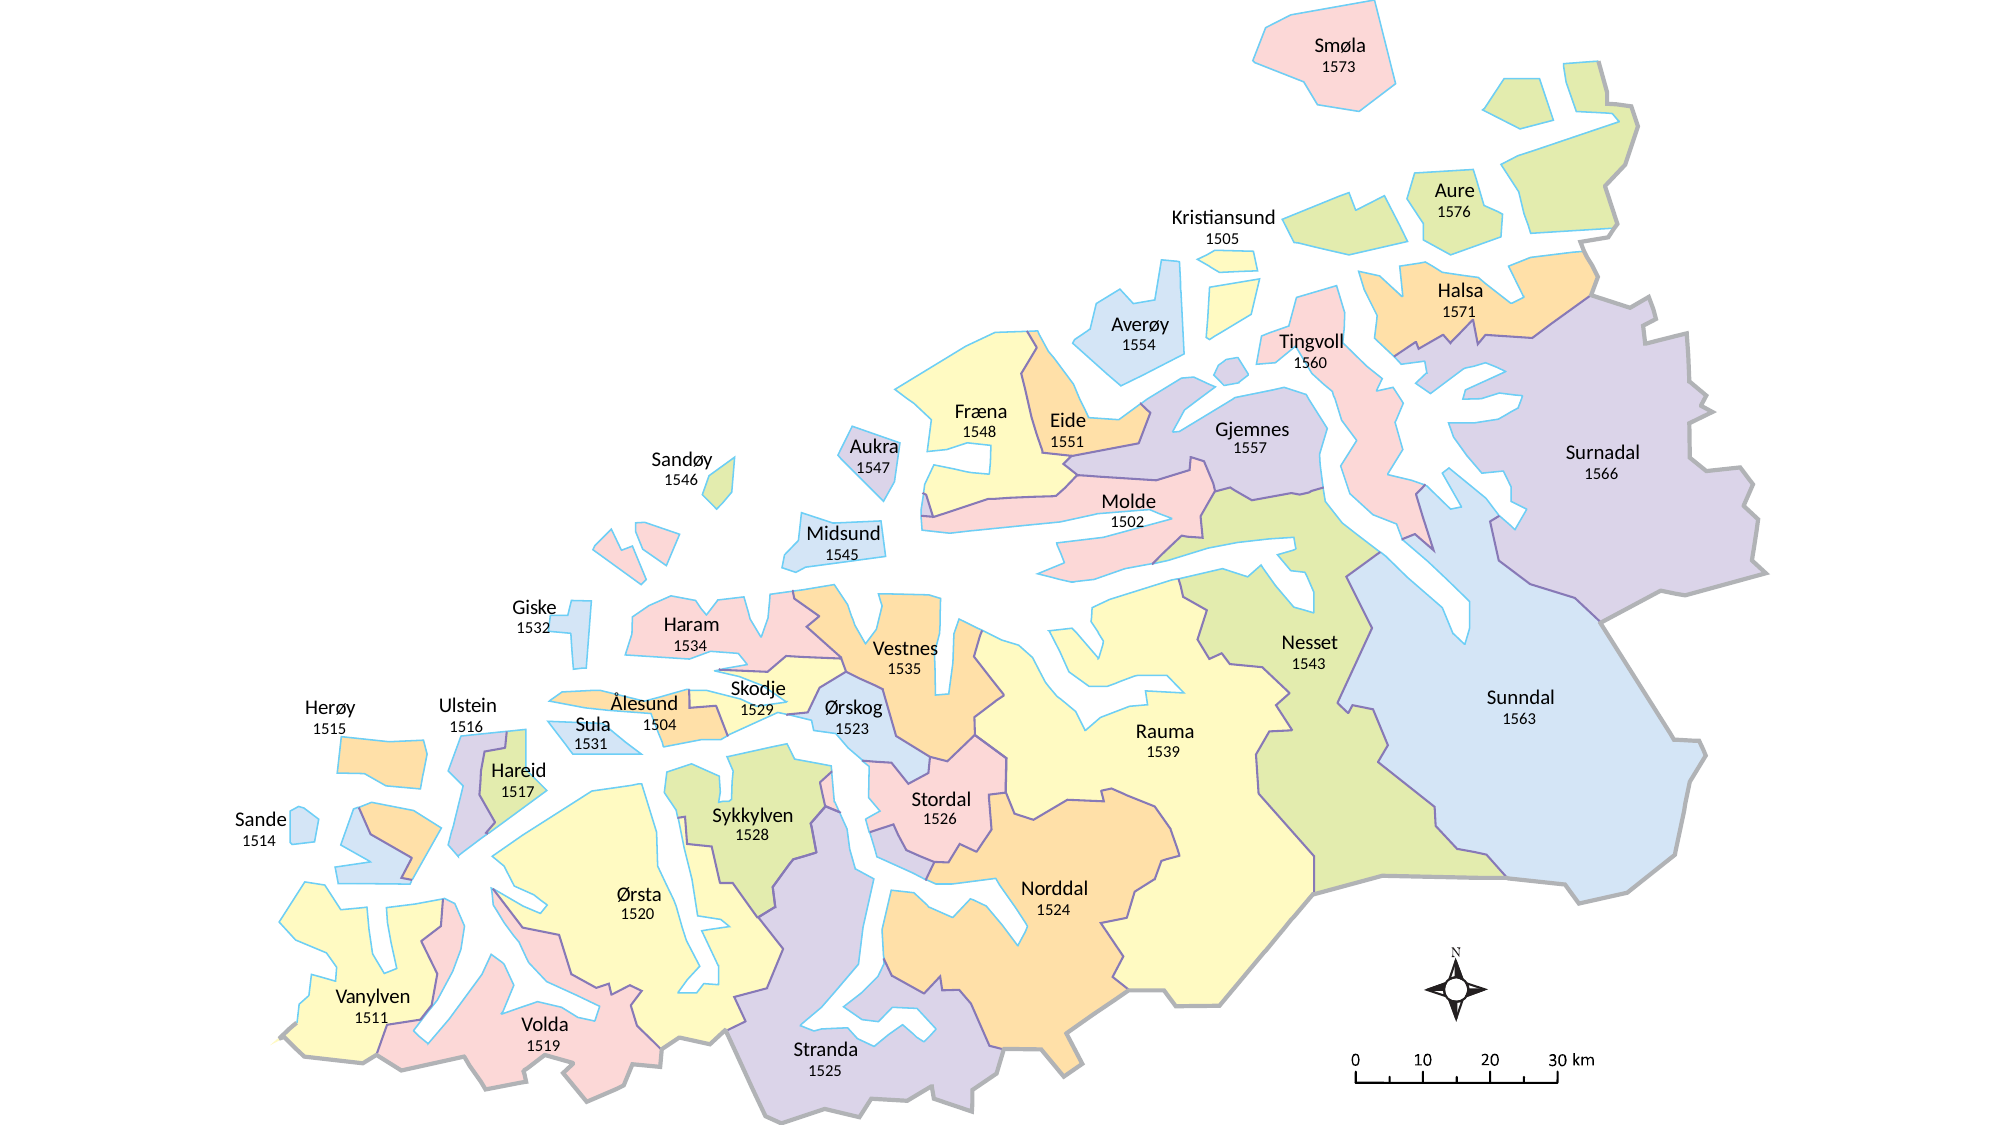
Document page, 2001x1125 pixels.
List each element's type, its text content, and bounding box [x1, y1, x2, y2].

text_box a [651, 880, 662, 906]
text_box [503, 729, 526, 756]
text_box 1525 [808, 1061, 843, 1080]
text_box [1427, 983, 1446, 990]
text_box [1549, 1054, 1557, 1067]
text_box A [1111, 310, 1122, 336]
text_box en [389, 982, 411, 1008]
text_box 1523 [835, 719, 870, 738]
text_box r [685, 610, 693, 636]
text_box [551, 600, 592, 670]
text_box Gis [512, 593, 537, 619]
text_box [922, 492, 934, 518]
text_box a [889, 432, 900, 458]
text_box [359, 802, 442, 879]
text_box 1516 [449, 717, 484, 736]
text_box e [1320, 628, 1331, 654]
text_box [270, 1034, 303, 1057]
text_box st [456, 691, 470, 717]
text_box V [873, 634, 883, 660]
text_box 1539 [1146, 743, 1181, 762]
text_box r [882, 432, 889, 458]
text_box yl [366, 982, 380, 1008]
text_box [337, 737, 428, 789]
text_box olda [532, 1010, 570, 1036]
text_box Rauma [1135, 717, 1195, 743]
text_box [1351, 1053, 1360, 1066]
text_box odje [748, 674, 787, 700]
text_box r [837, 693, 845, 719]
text_box V [335, 982, 345, 1008]
text_box e [883, 634, 894, 660]
text_box [708, 596, 756, 653]
text_box s [1194, 203, 1202, 229]
text_box 1526 [922, 812, 958, 829]
text_box k [740, 674, 748, 700]
text_box [1573, 1053, 1580, 1066]
text_box Ness [1281, 628, 1320, 654]
text_box Ø [824, 693, 837, 719]
text_box [1606, 182, 1613, 207]
text_box 1531 [573, 732, 608, 754]
text_box [1072, 259, 1185, 386]
text_box og [861, 693, 883, 719]
text_box 1563 [1502, 709, 1537, 729]
text_box s [845, 693, 853, 719]
text_box tiansund [1202, 203, 1277, 229]
text_box [714, 657, 790, 675]
text_box F [954, 398, 963, 424]
text_box n [355, 982, 366, 1008]
text_box v [763, 801, 772, 827]
text_box 1529 [740, 700, 775, 719]
text_box [921, 511, 988, 534]
text_box 1560 [1293, 353, 1328, 372]
text_box [625, 595, 703, 660]
text_box v [1122, 310, 1131, 336]
text_box V [521, 1010, 532, 1036]
text_box 1517 [500, 782, 535, 801]
text_box Ha [491, 756, 514, 782]
text_box [448, 731, 506, 857]
text_box 1502 [1110, 513, 1145, 532]
text_box Sunndal [1486, 683, 1556, 709]
text_box Sand [651, 445, 692, 471]
text_box t [645, 880, 651, 906]
text_box [894, 331, 1063, 514]
text_box y [346, 693, 356, 719]
text_box Ting [1279, 327, 1314, 353]
text_box r [938, 785, 945, 812]
text_box o [927, 785, 938, 812]
text_box [691, 690, 732, 710]
text_box [1451, 947, 1461, 958]
text_box v [380, 982, 389, 1008]
text_box 1573 [1321, 57, 1356, 76]
text_box Ul [438, 691, 456, 717]
text_box [1558, 1054, 1567, 1067]
text_box 1528 [735, 827, 770, 844]
text_box ø [335, 693, 346, 719]
text_box [335, 807, 413, 885]
text_box 1545 [825, 545, 860, 564]
text_box 1546 [664, 471, 699, 489]
text_box [837, 426, 869, 474]
text_box [1482, 78, 1547, 125]
text_box S [712, 801, 721, 827]
text_box No [1020, 874, 1045, 900]
text_box ddal [1051, 874, 1089, 900]
text_box [386, 899, 442, 951]
text_box t [920, 785, 927, 812]
text_box Ø [616, 880, 629, 906]
text_box [1581, 1056, 1594, 1066]
text_box Ålesund [610, 689, 679, 715]
text_box t [1331, 628, 1339, 654]
text_box 1547 [856, 458, 891, 477]
text_box [1415, 1054, 1422, 1066]
text_box s [637, 880, 645, 906]
text_box r [1141, 310, 1148, 336]
text_box æna [970, 398, 1009, 424]
text_box Molde [1101, 487, 1157, 513]
text_box r [328, 693, 335, 719]
text_box dal [945, 785, 972, 812]
text_box Eide [1050, 406, 1087, 432]
text_box [1406, 170, 1449, 201]
text_box 1514 [242, 831, 277, 850]
text_box tnes [902, 634, 939, 660]
text_box 1576 [1436, 202, 1472, 221]
text_box [1206, 278, 1260, 340]
text_box [859, 458, 898, 502]
text_box [1466, 989, 1485, 997]
text_box [442, 898, 455, 914]
text_box [1449, 1000, 1457, 1019]
text_box Midsund [806, 519, 882, 545]
text_box [921, 496, 931, 515]
text_box e [546, 593, 557, 619]
text_box k [537, 593, 546, 619]
text_box ø [1148, 310, 1159, 336]
text_box k [853, 693, 861, 719]
text_box 1557 [1233, 441, 1268, 458]
text_box [592, 529, 647, 585]
text_box 1534 [673, 636, 708, 655]
text_box [702, 457, 735, 510]
text_box v [1314, 327, 1323, 353]
text_box K [1171, 203, 1182, 229]
text_box y [703, 445, 713, 471]
text_box [793, 584, 851, 636]
text_box r [629, 880, 637, 906]
text_box Surnadal [1565, 438, 1641, 464]
text_box Au [1434, 176, 1457, 202]
text_box Sande [235, 805, 288, 831]
text_box [933, 498, 1005, 517]
text_box [860, 528, 886, 560]
text_box r [1045, 874, 1051, 900]
text_box [1427, 989, 1446, 997]
text_box [549, 690, 610, 710]
text_box y [1159, 310, 1170, 336]
text_box anda [816, 1035, 859, 1061]
text_box 1551 [1050, 432, 1085, 451]
text_box [1197, 250, 1258, 273]
text_box Gjemnes [1215, 415, 1290, 441]
text_box [279, 881, 378, 1021]
text_box [1252, 0, 1396, 112]
text_box [479, 731, 507, 834]
text_box ein [470, 691, 498, 717]
text_box Sula [575, 710, 612, 737]
text_box ykkyl [721, 801, 763, 827]
text_box r [809, 1035, 816, 1061]
text_box 1505 [1205, 229, 1240, 248]
text_box eid [520, 756, 547, 782]
text_box 1566 [1584, 464, 1619, 483]
text_box [1028, 330, 1084, 406]
text_box Auk [849, 432, 882, 458]
text_box S [730, 674, 740, 700]
text_box r [963, 398, 970, 424]
text_box [1490, 1053, 1499, 1066]
text_box ri [1182, 203, 1194, 229]
text_box 1532 [516, 619, 551, 638]
text_box [689, 689, 718, 716]
text_box [290, 806, 319, 845]
text_box [1449, 962, 1455, 980]
text_box [1457, 1000, 1463, 1017]
text_box en [772, 801, 794, 827]
text_box [1455, 960, 1463, 980]
text_box 1571 [1442, 302, 1477, 322]
text_box [230, 0, 1770, 1125]
text_box [547, 721, 642, 755]
text_box e [1464, 176, 1476, 202]
text_box [535, 782, 547, 800]
text_box [433, 898, 443, 921]
text_box [782, 512, 830, 573]
text_box [489, 782, 533, 833]
text_box 1554 [1121, 336, 1157, 355]
text_box r [1457, 176, 1464, 202]
text_box a [345, 982, 355, 1008]
text_box Smøla [1314, 31, 1367, 57]
text_box Ha [663, 610, 685, 636]
text_box [358, 807, 413, 880]
text_box S [911, 785, 920, 812]
text_box [1085, 413, 1112, 439]
text_box [658, 689, 710, 747]
text_box [1563, 61, 1597, 84]
text_box ø [692, 445, 703, 471]
text_box 1524 [1036, 900, 1071, 919]
text_box 1515 [312, 719, 347, 738]
text_box 1543 [1291, 654, 1326, 673]
text_box 1519 [526, 1036, 561, 1055]
text_box [1466, 983, 1484, 989]
text_box [1481, 1053, 1490, 1066]
text_box St [793, 1035, 809, 1061]
text_box [1445, 978, 1468, 1001]
text_box s [894, 634, 902, 660]
text_box He [305, 693, 328, 719]
text_box [1423, 1053, 1432, 1066]
text_box 1548 [962, 424, 997, 441]
text_box r [514, 756, 520, 782]
text_box [768, 591, 791, 616]
text_box 1535 [887, 660, 922, 679]
text_box 1511 [354, 1008, 389, 1027]
text_box [635, 522, 680, 566]
text_box [1021, 330, 1069, 455]
text_box oll [1323, 327, 1345, 353]
text_box [279, 61, 1766, 1124]
text_box 1504 [642, 715, 677, 734]
text_box [492, 787, 614, 868]
text_box am [693, 610, 720, 636]
text_box [719, 590, 819, 672]
text_box Halsa [1437, 276, 1484, 302]
text_box [1282, 192, 1393, 253]
text_box 1520 [620, 906, 655, 923]
text_box e [1131, 310, 1141, 336]
